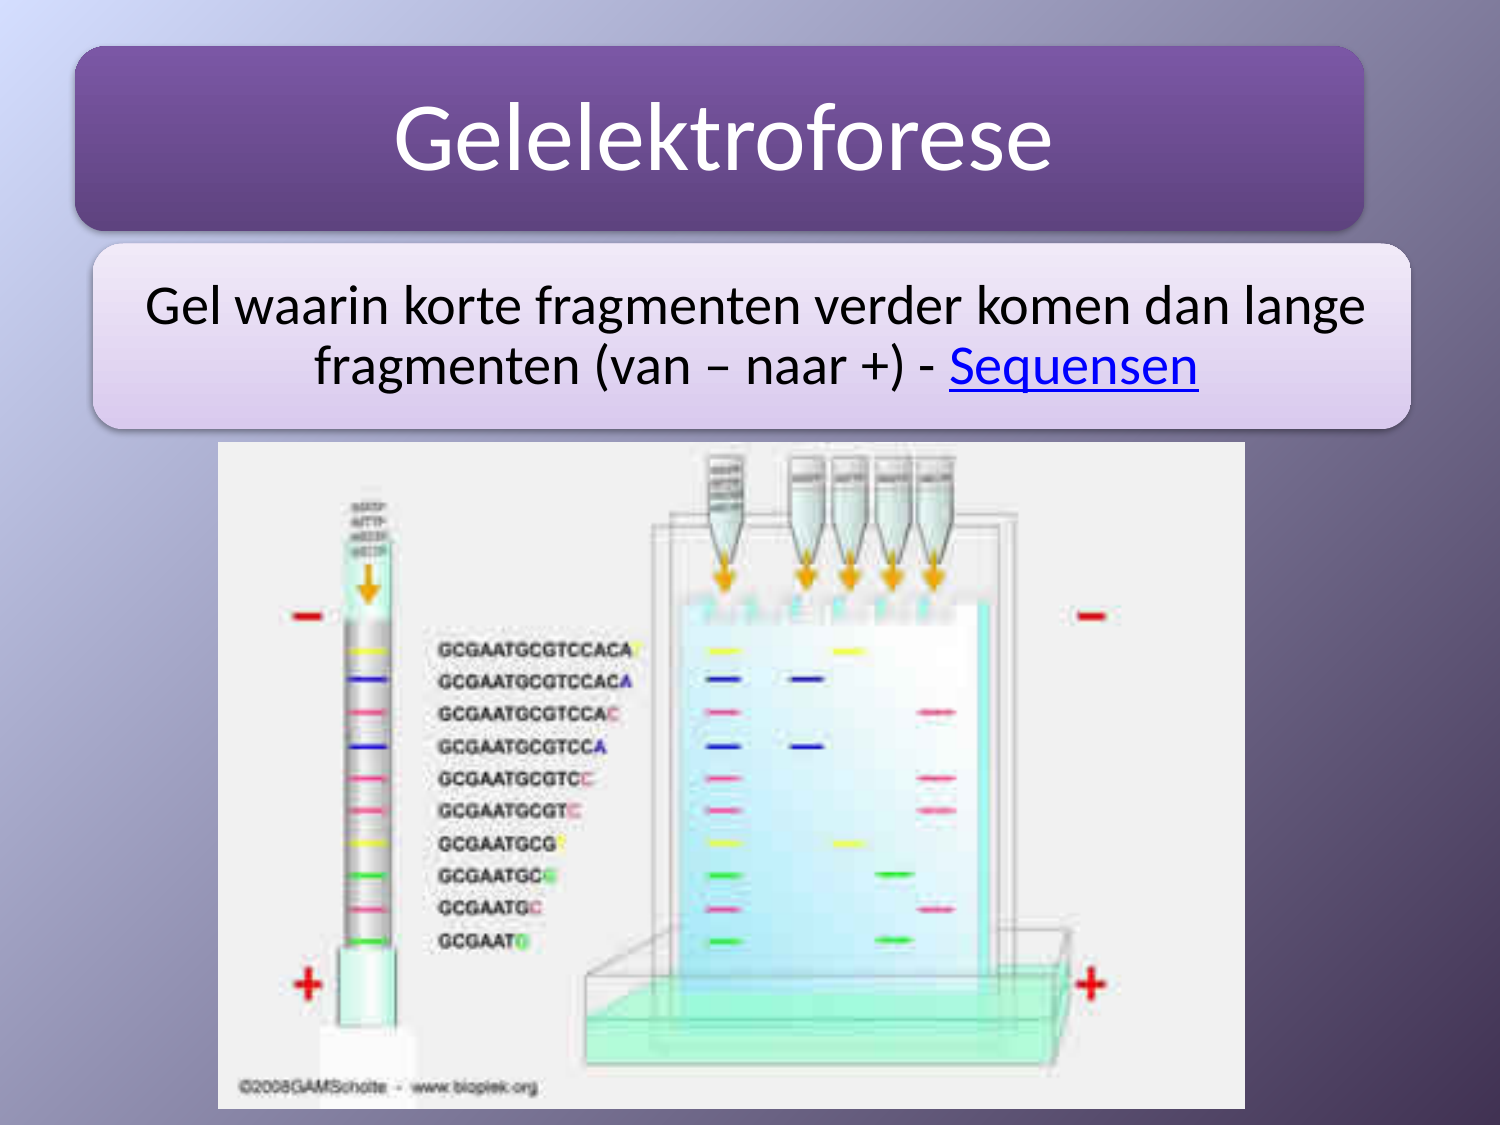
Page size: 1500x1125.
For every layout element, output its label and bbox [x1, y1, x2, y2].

list [92, 243, 1412, 433]
picture [218, 442, 1245, 1110]
text_box [74, 44, 1365, 233]
